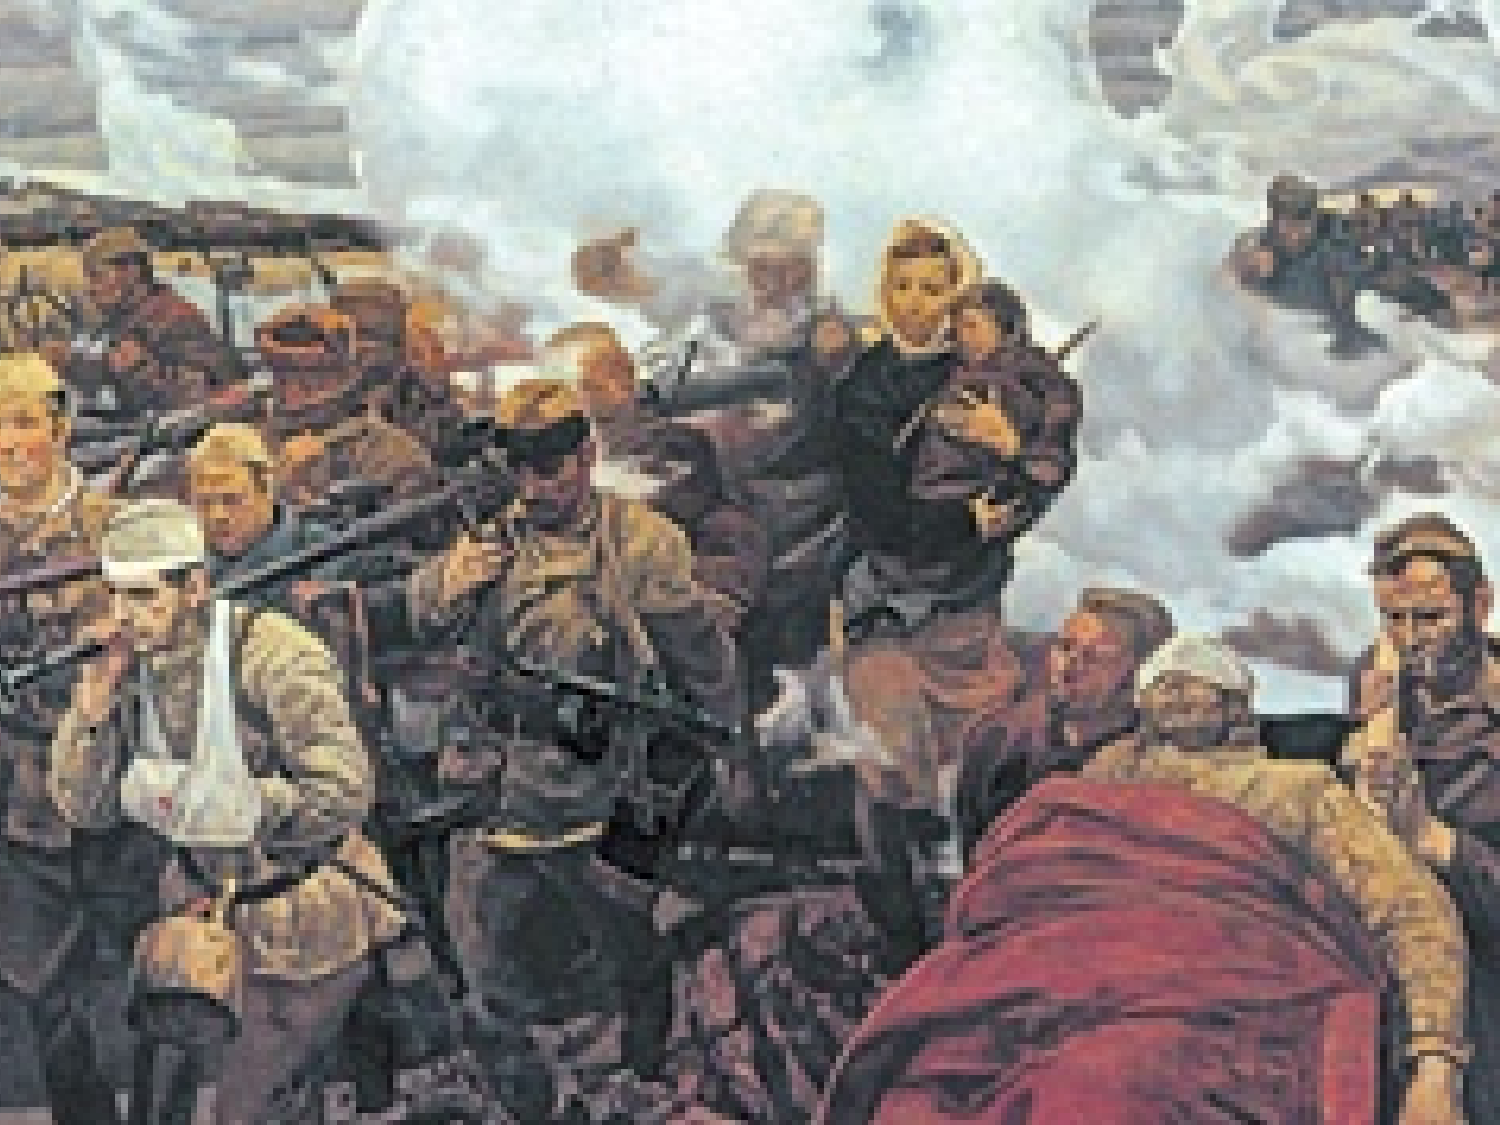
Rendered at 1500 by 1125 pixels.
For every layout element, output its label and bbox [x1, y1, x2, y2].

list [0, 0, 1500, 1125]
